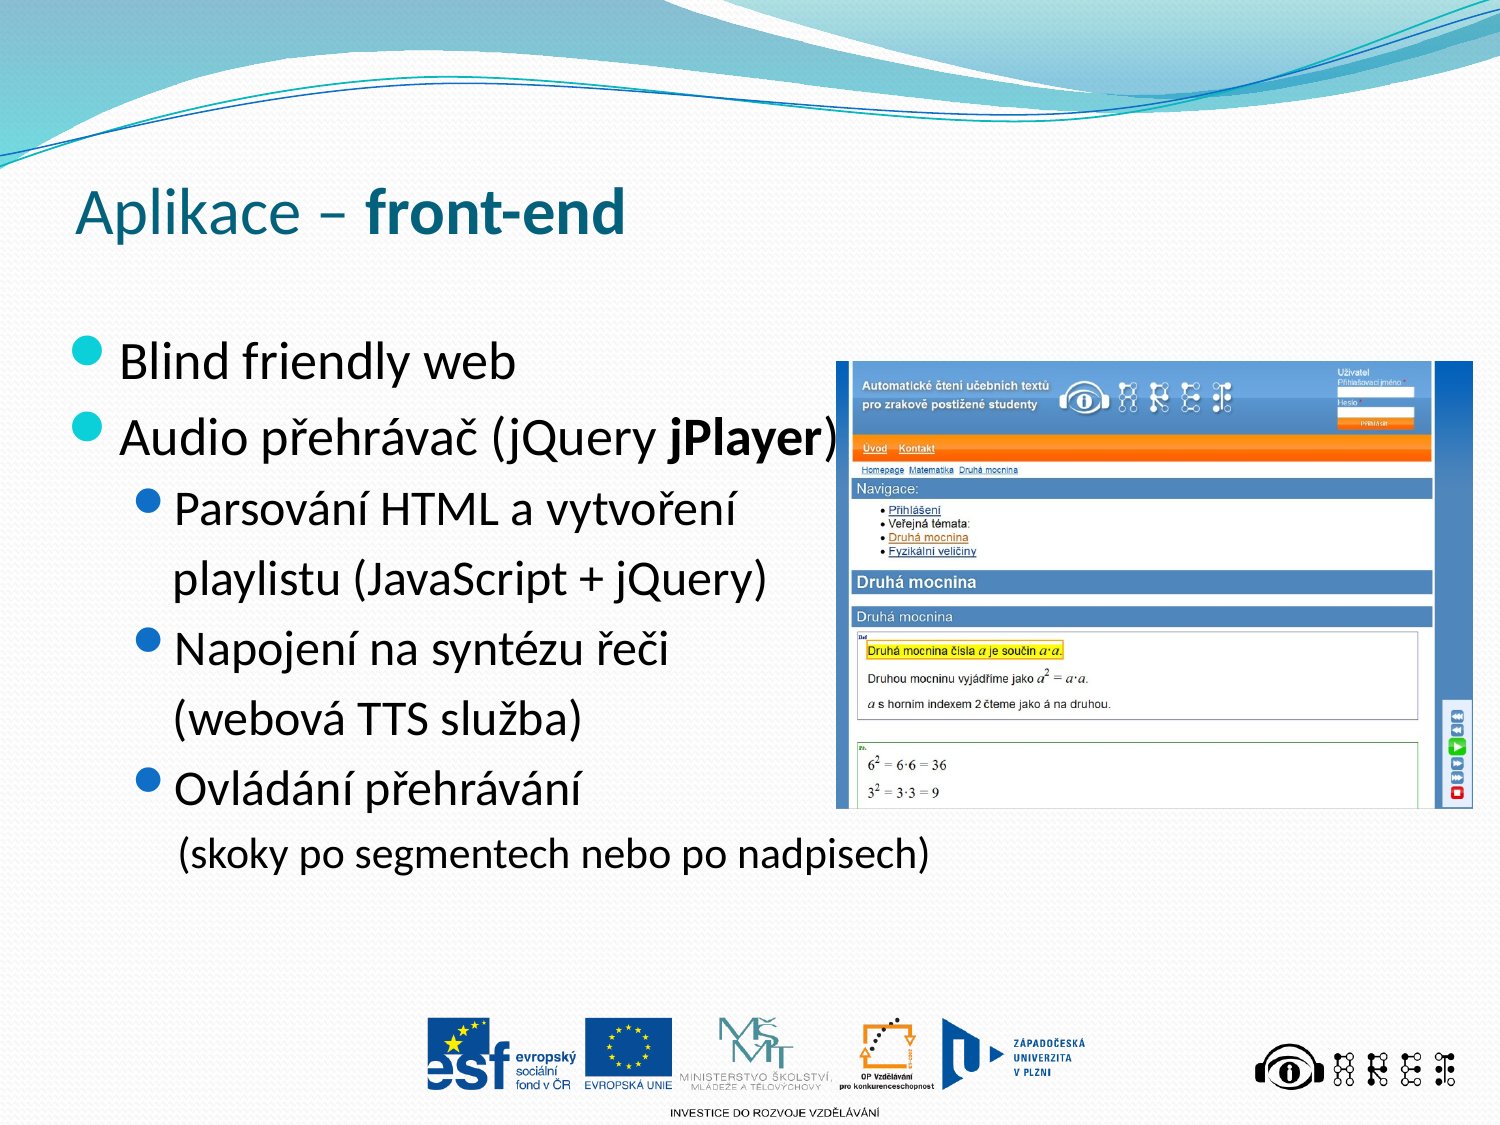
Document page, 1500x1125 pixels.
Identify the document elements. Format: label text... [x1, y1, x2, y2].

picture [835, 361, 1474, 809]
picture [1253, 1042, 1456, 1091]
list Blind friendly web Audio přehrávač (jQuery jPlayer) Parsování HTML a vytvoření playlistu (JavaScript + jQuery) Napojení na syntézu řeči (webová TTS služba) Ovládání přehrávání (skoky po segmentech nebo po nadpisech) [53, 317, 1447, 1038]
picture [418, 1009, 1093, 1125]
title Aplikace – front-end [75, 152, 1425, 248]
